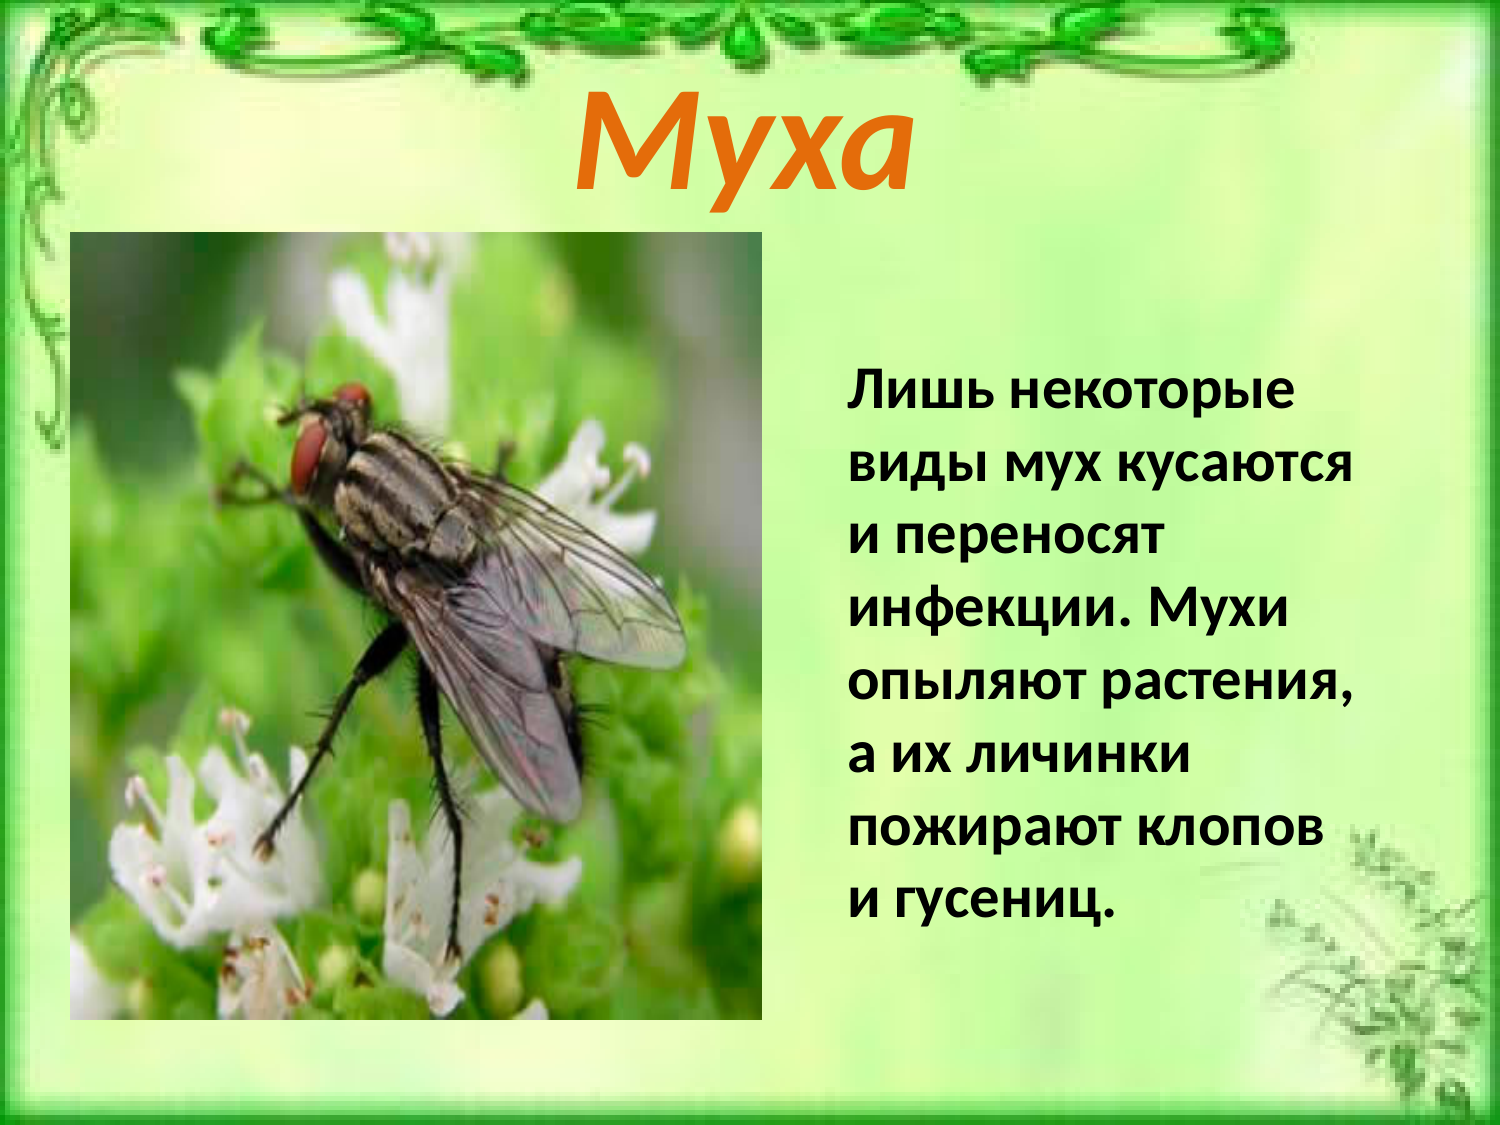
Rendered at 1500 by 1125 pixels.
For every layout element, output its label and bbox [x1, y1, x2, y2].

picture [70, 232, 762, 1020]
list [0, 0, 1500, 1125]
